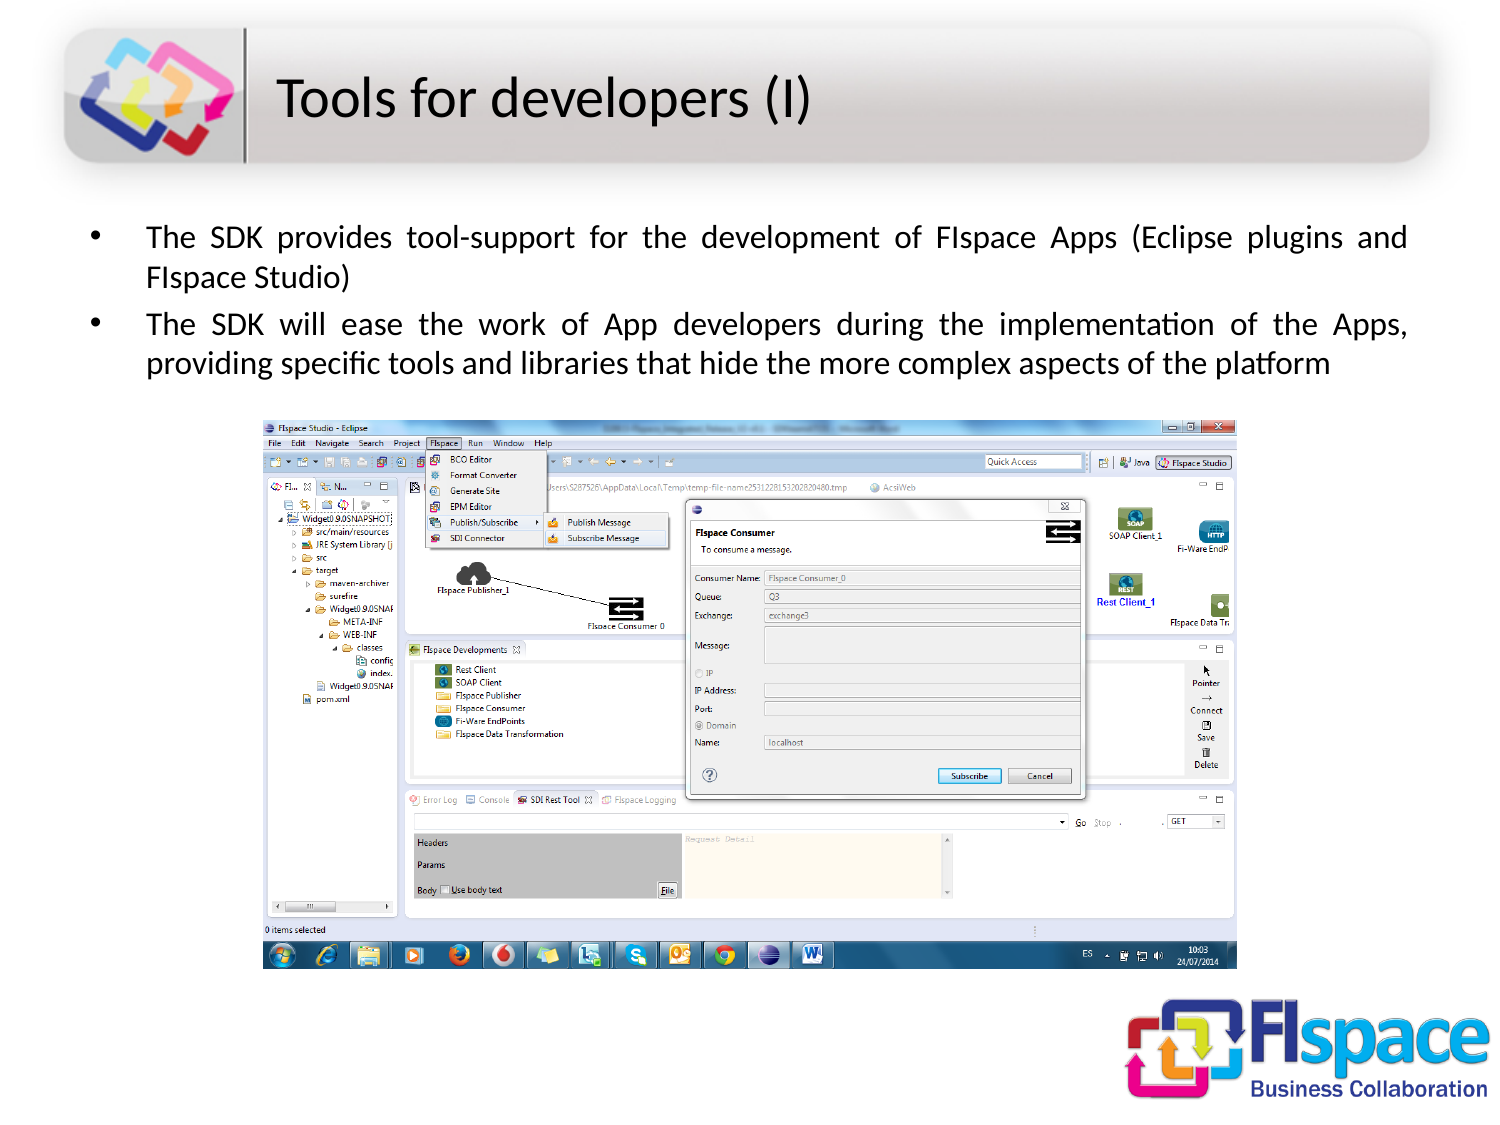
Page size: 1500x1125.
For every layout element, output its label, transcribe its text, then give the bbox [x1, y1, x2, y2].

title Tools for developers (I) [261, 39, 1401, 149]
picture [1118, 993, 1496, 1101]
picture [262, 420, 1238, 969]
text_box The SDK provides tool-support for the development of FIspace Apps (Eclipse plugins and FIspace Studio) The SDK will ease the work of App developers during the implementation of the Apps, providing specific tools and libraries that hide the more complex aspects of the platform [74, 207, 1425, 988]
picture [0, 0, 1500, 253]
